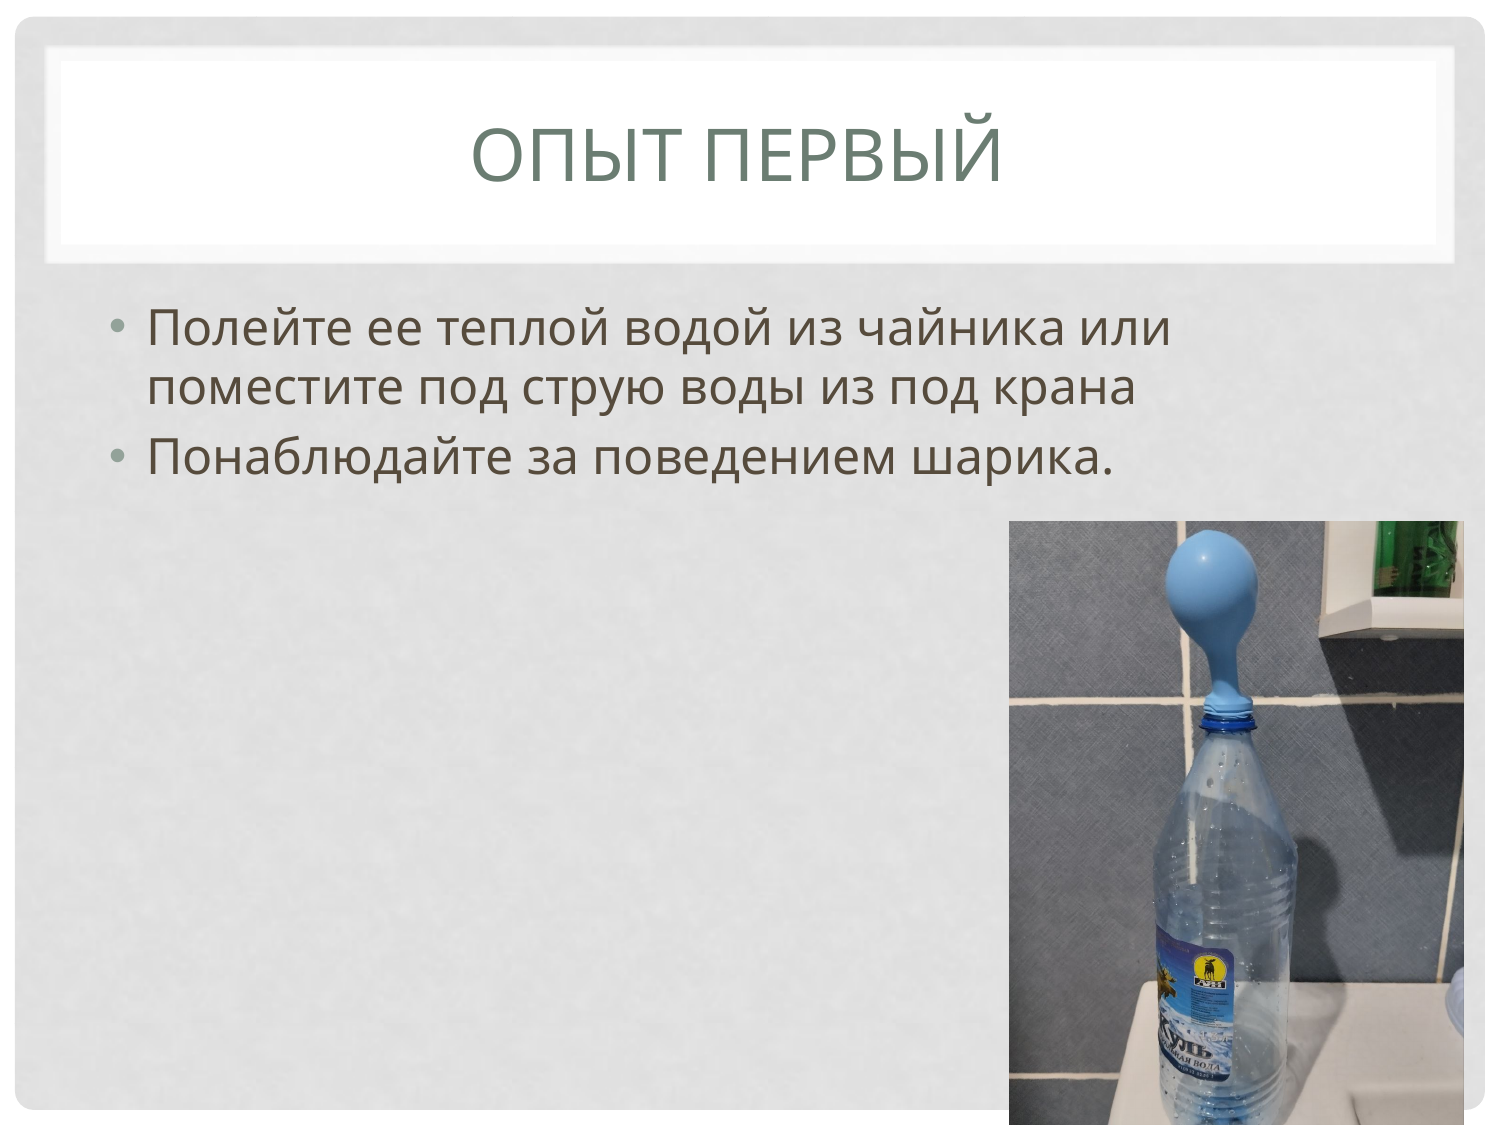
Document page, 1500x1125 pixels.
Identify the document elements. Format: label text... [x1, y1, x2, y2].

title Опыт первый [69, 66, 1425, 238]
list Полейте ее теплой водой из чайника или поместите под струю воды из под крана Понаблюдайте за поведением шарика. [75, 287, 1425, 1005]
picture [1009, 521, 1465, 1125]
